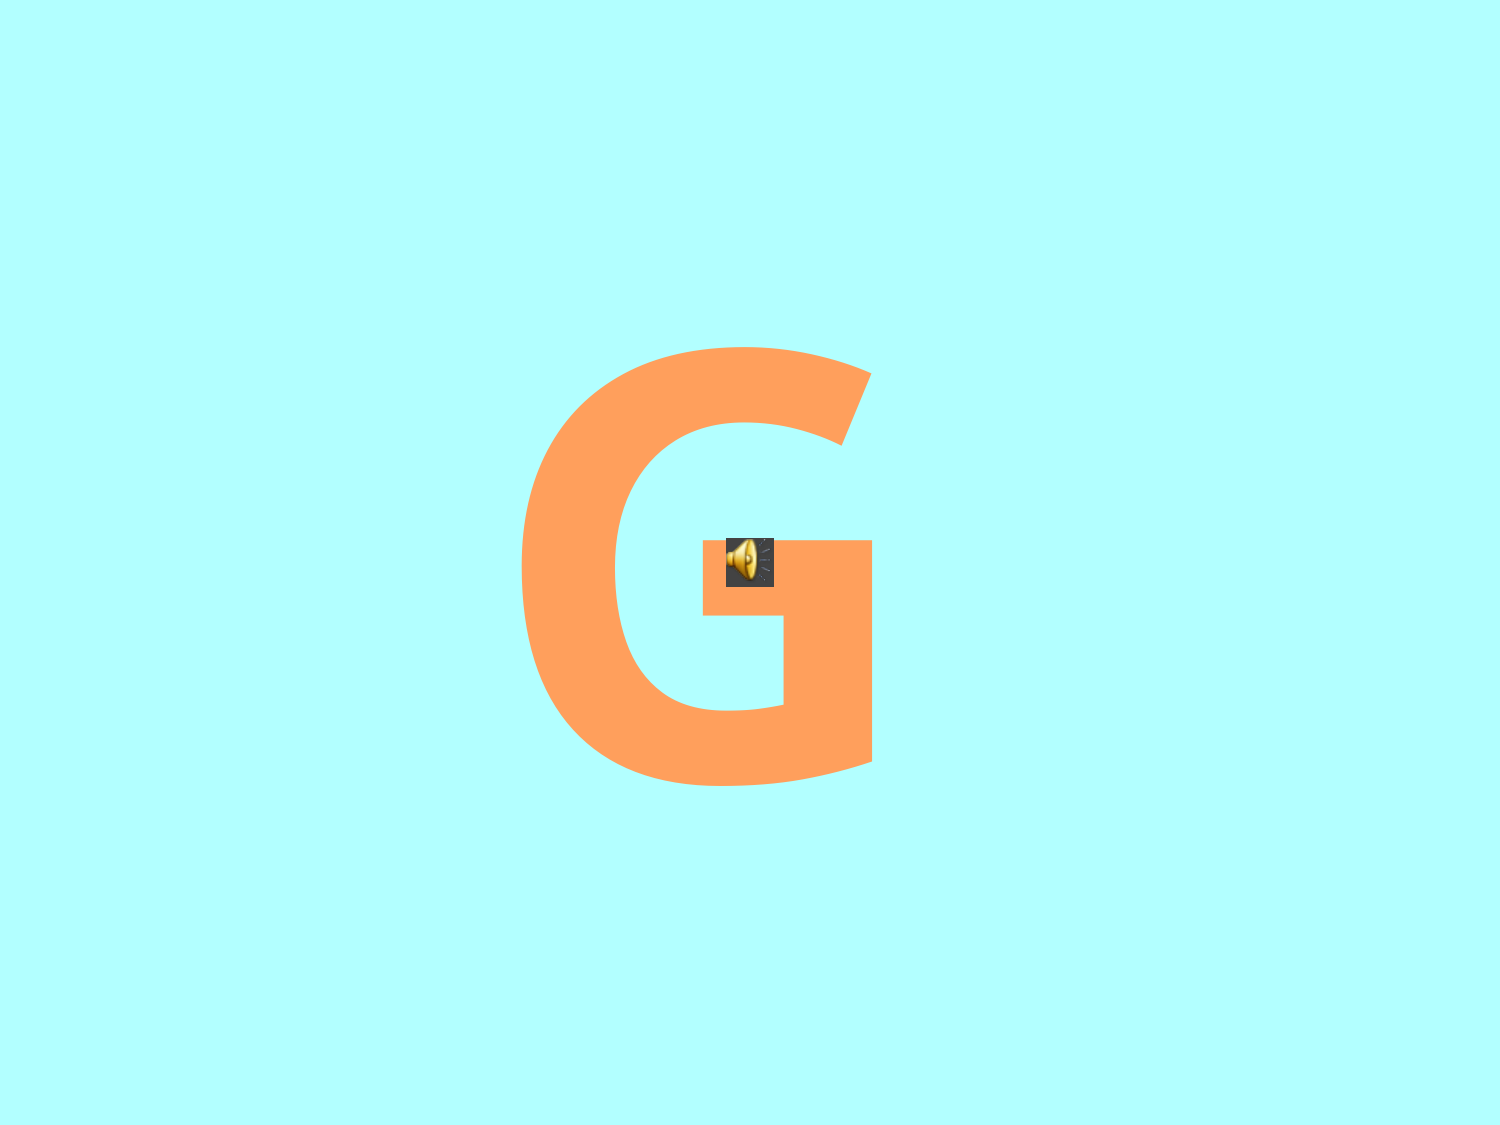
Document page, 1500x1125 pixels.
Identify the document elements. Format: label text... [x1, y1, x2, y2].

picture [724, 537, 776, 588]
text_box G [472, 174, 937, 908]
